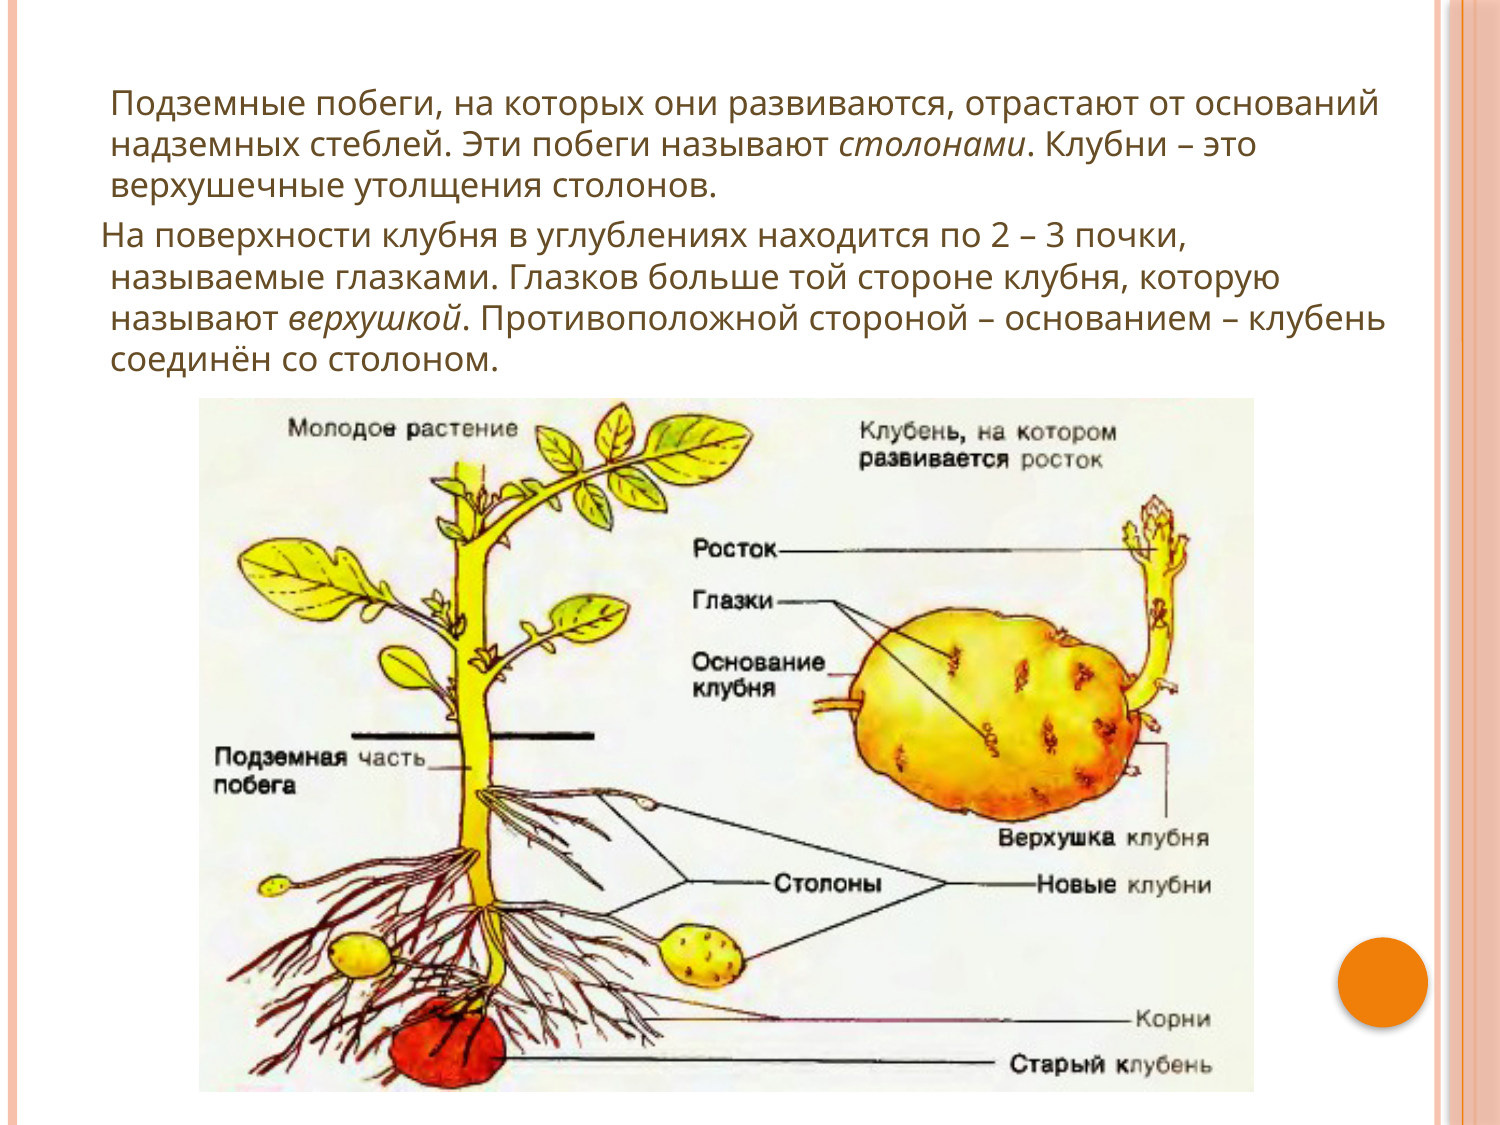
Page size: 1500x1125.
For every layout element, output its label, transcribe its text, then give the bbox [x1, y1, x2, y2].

picture [198, 397, 1255, 1092]
list Подземные побеги, на которых они развиваются, отрастают от оснований надземных стеблей. Эти побеги называют столонами. Клубни – это верхушечные утолщения столонов. На поверхности клубня в углублениях находится по 2 – 3 почки, называемые глазками. Глазков больше той стороне клубня, которую называют верхушкой. Противоположной стороной – основанием – клубень соединён со столоном. [58, 23, 1407, 387]
